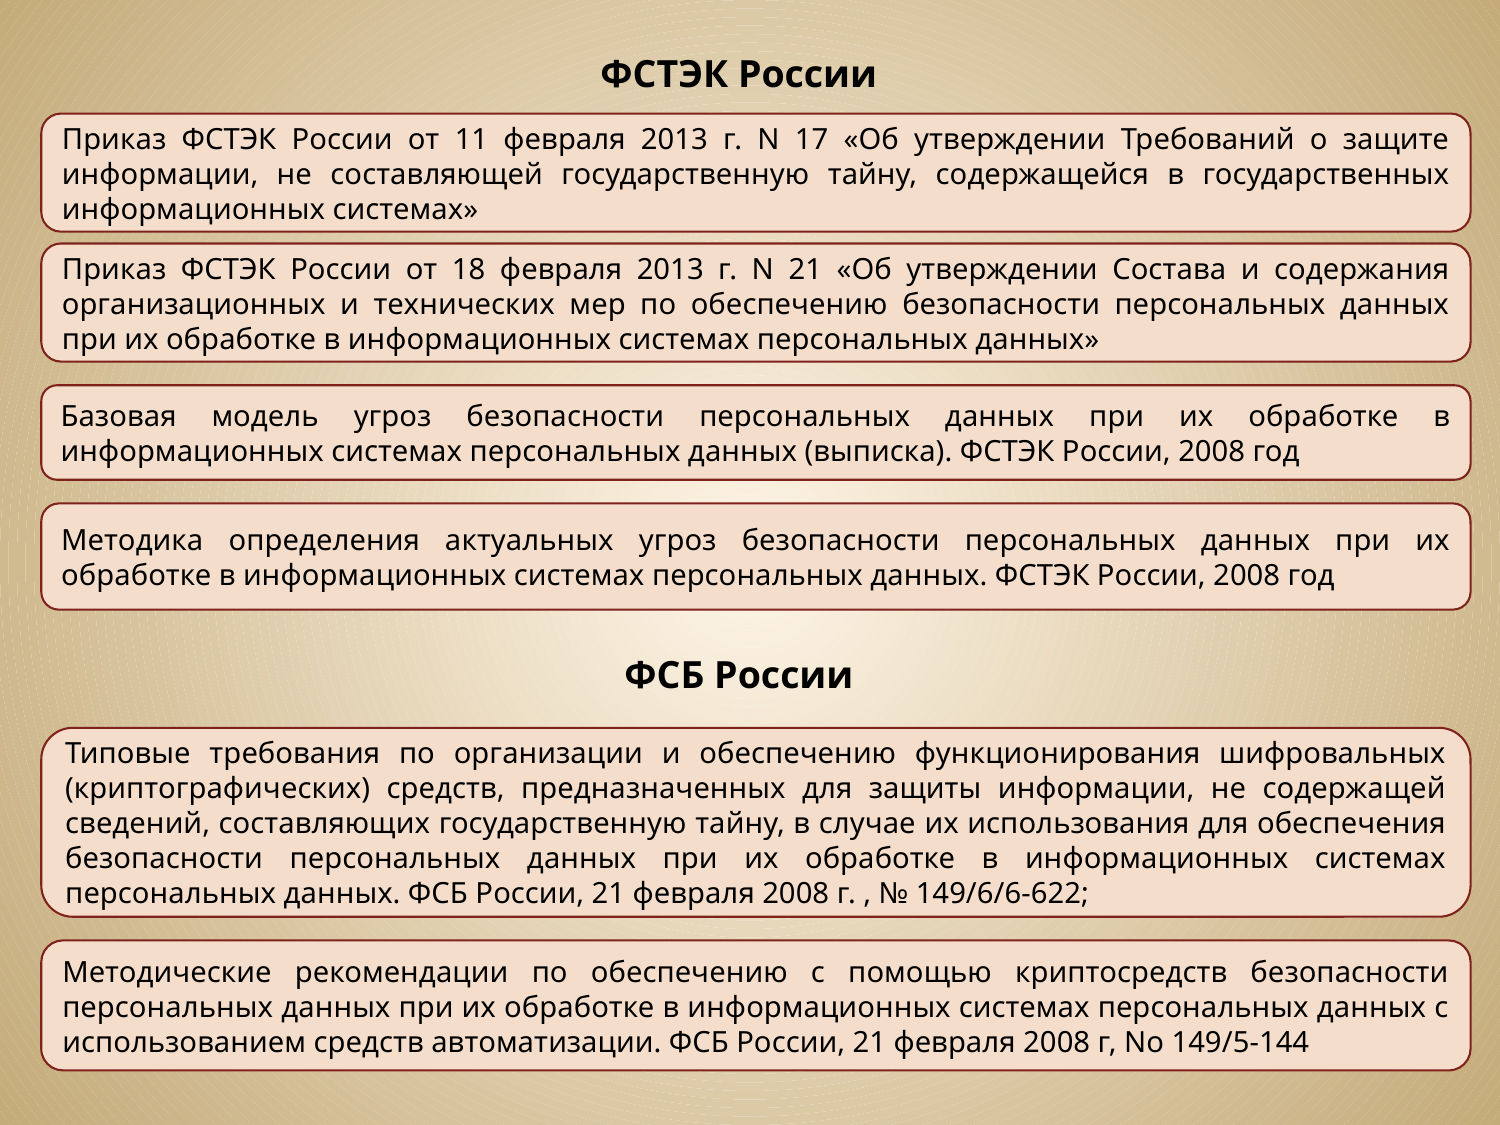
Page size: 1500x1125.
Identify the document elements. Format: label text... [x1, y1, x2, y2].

text_box Приказ ФСТЭК России от 18 февраля 2013 г. N 21 «Об утверждении Состава и содержания организационных и технических мер по обеспечению безопасности персональных данных при их обработке в информационных системах персональных данных» [40, 242, 1472, 363]
text_box Типовые требования по организации и обеспечению функционирования шифровальных (криптографических) средств, предназначенных для защиты информации, не содержащей сведений, составляющих государственную тайну, в случае их использования для обеспечения безопасности персональных данных при их обработке в информационных системах персональных данных. ФСБ России, 21 февраля 2008 г. , № 149/6/6-622; [40, 726, 1472, 918]
text_box ФСТЭК России [585, 42, 893, 103]
text_box Приказ ФСТЭК России от 11 февраля 2013 г. N 17 «Об утверждении Требований о защите информации, не составляющей государственную тайну, содержащейся в государственных информационных системах» [40, 112, 1472, 233]
text_box ФСБ России [609, 643, 869, 704]
text_box Методические рекомендации по обеспечению с помощью криптосредств безопасности персональных данных при их обработке в информационных системах персональных данных с использованием средств автоматизации. ФСБ России, 21 февраля 2008 г, No 149/5-144 [40, 939, 1472, 1072]
text_box Методика определения актуальных угроз безопасности персональных данных при их обработке в информационных системах персональных данных. ФСТЭК России, 2008 год [40, 502, 1472, 611]
text_box Базовая модель угроз безопасности персональных данных при их обработке в информационных системах персональных данных (выписка). ФСТЭК России, 2008 год [40, 384, 1472, 481]
